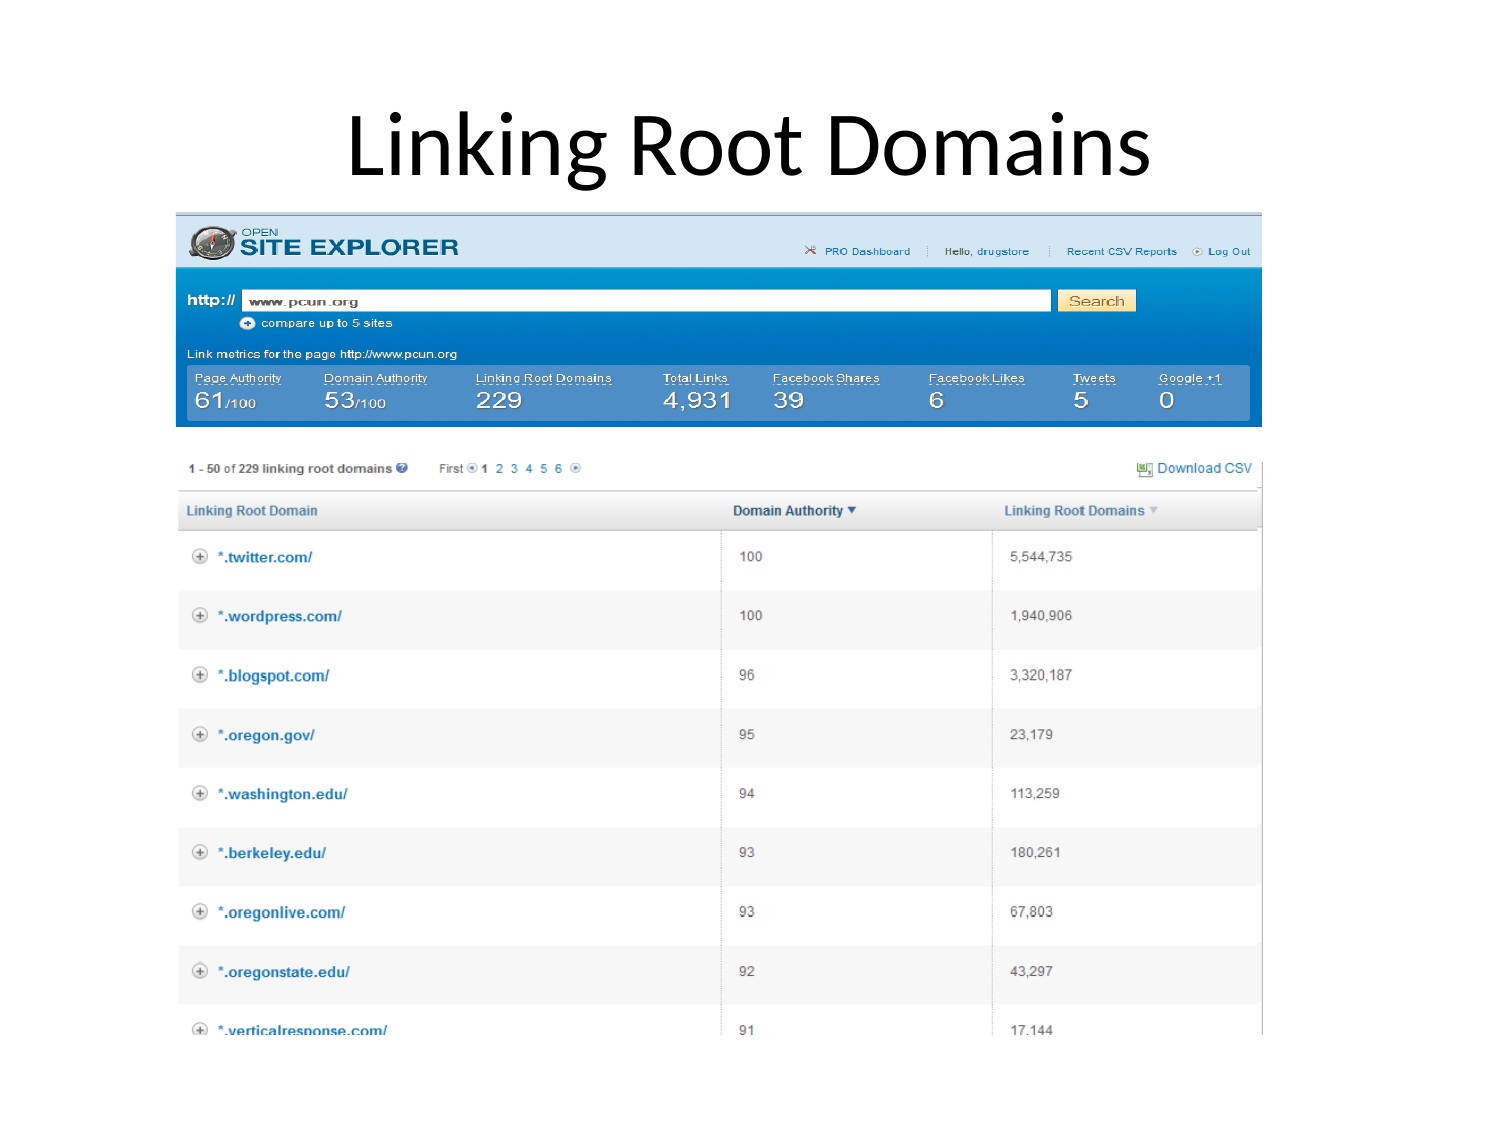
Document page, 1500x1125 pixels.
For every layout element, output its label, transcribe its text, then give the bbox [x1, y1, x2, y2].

picture [242, 290, 1051, 312]
picture [175, 317, 1263, 427]
picture [228, 295, 236, 304]
picture [188, 295, 220, 307]
picture [1058, 290, 1136, 312]
title Linking Root Domains [75, 45, 1425, 233]
picture [175, 212, 1263, 267]
picture [175, 462, 1263, 1036]
